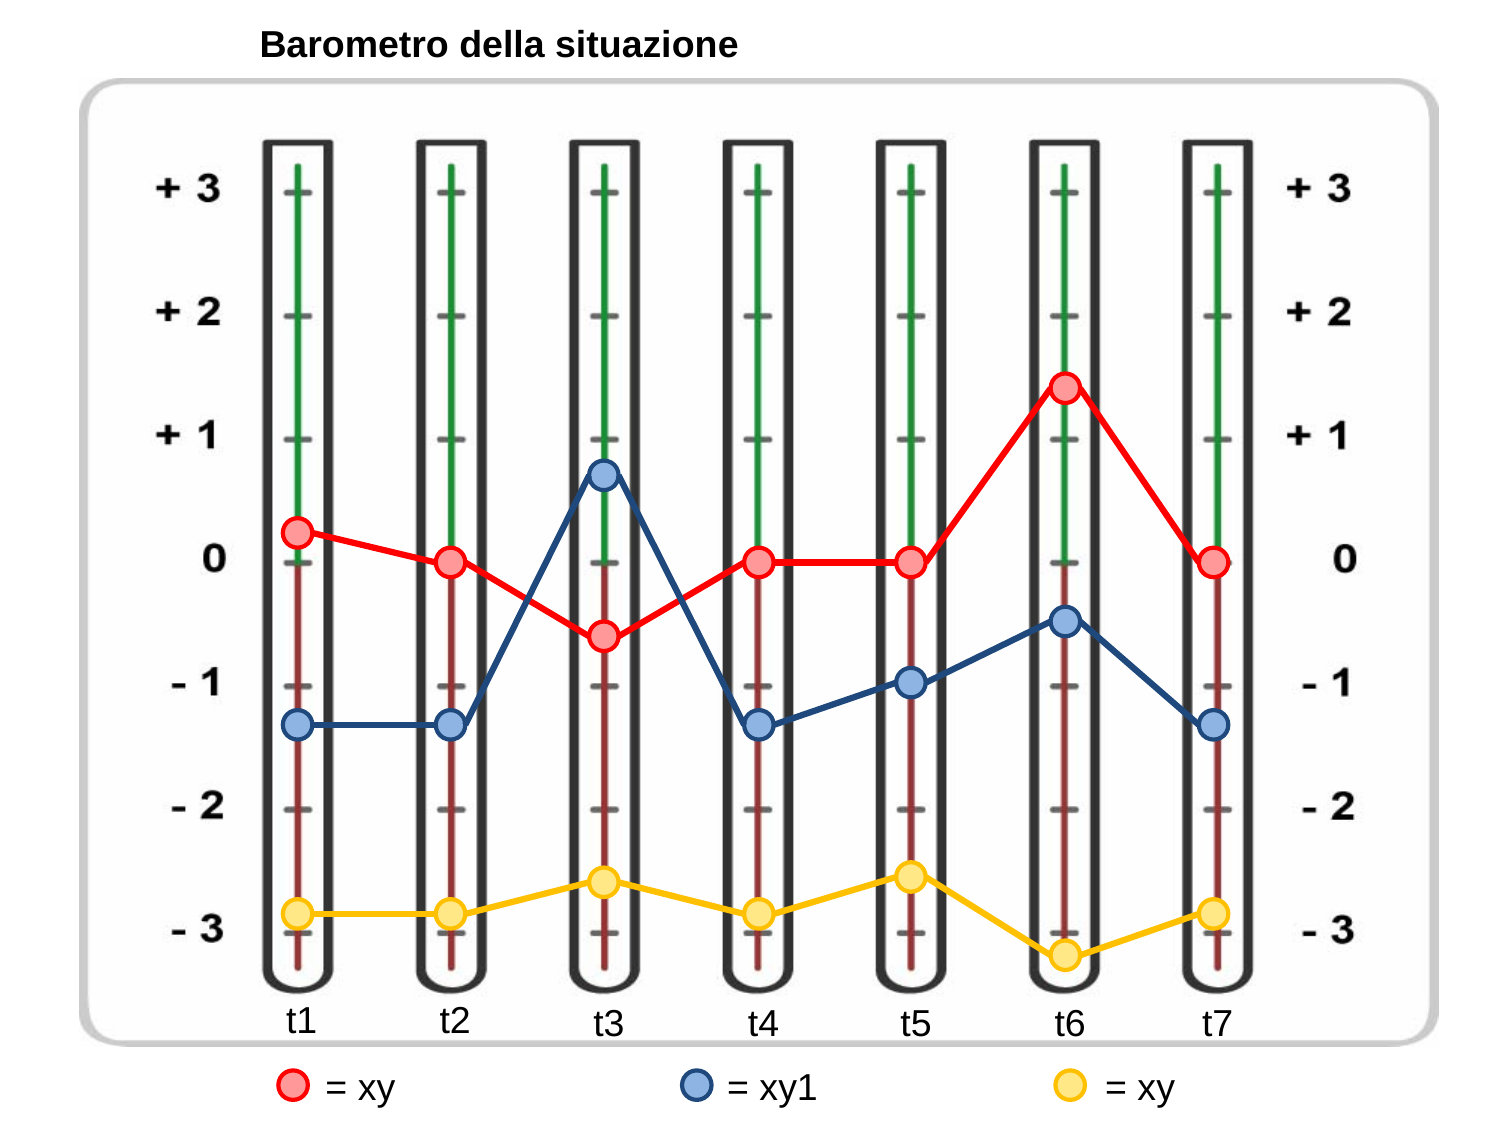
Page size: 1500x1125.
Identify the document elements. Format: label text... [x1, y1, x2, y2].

text_box [679, 1068, 710, 1102]
text_box [743, 897, 775, 931]
text_box [749, 545, 776, 580]
text_box [1198, 708, 1231, 742]
text_box Barometro della situazione [243, 17, 1424, 68]
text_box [925, 387, 1051, 563]
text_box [1079, 387, 1200, 563]
text_box [1197, 897, 1231, 931]
text_box [433, 897, 466, 931]
text_box [894, 860, 928, 894]
text_box [1048, 604, 1082, 639]
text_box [618, 882, 745, 915]
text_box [465, 882, 590, 915]
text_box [312, 532, 436, 563]
text_box [435, 545, 459, 580]
text_box [894, 665, 926, 700]
text_box [894, 545, 926, 580]
text_box [1053, 1068, 1088, 1102]
text_box [280, 516, 315, 550]
text_box [587, 458, 621, 493]
text_box t7 [1138, 995, 1297, 1047]
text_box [925, 876, 1051, 956]
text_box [773, 682, 897, 726]
text_box = xy [1088, 1059, 1248, 1111]
text_box = xy [309, 1059, 468, 1111]
text_box = xy1 [710, 1059, 870, 1111]
text_box t4 [684, 995, 836, 1047]
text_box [1079, 621, 1200, 726]
text_box t3 [529, 995, 684, 1047]
text_box [433, 708, 466, 742]
picture [79, 78, 1439, 1047]
text_box t2 [375, 993, 535, 1044]
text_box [465, 475, 590, 726]
text_box [280, 897, 315, 931]
text_box [587, 865, 621, 900]
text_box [773, 876, 897, 915]
text_box t6 [990, 995, 1138, 1047]
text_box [1079, 913, 1200, 956]
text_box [925, 621, 1051, 683]
text_box [743, 708, 774, 742]
text_box t1 [222, 993, 375, 1044]
text_box [1050, 938, 1080, 973]
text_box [618, 475, 745, 726]
text_box [1198, 545, 1231, 580]
text_box [1048, 371, 1082, 406]
text_box [594, 619, 613, 654]
text_box t5 [836, 995, 990, 1047]
text_box [276, 1068, 309, 1102]
text_box [280, 708, 315, 742]
